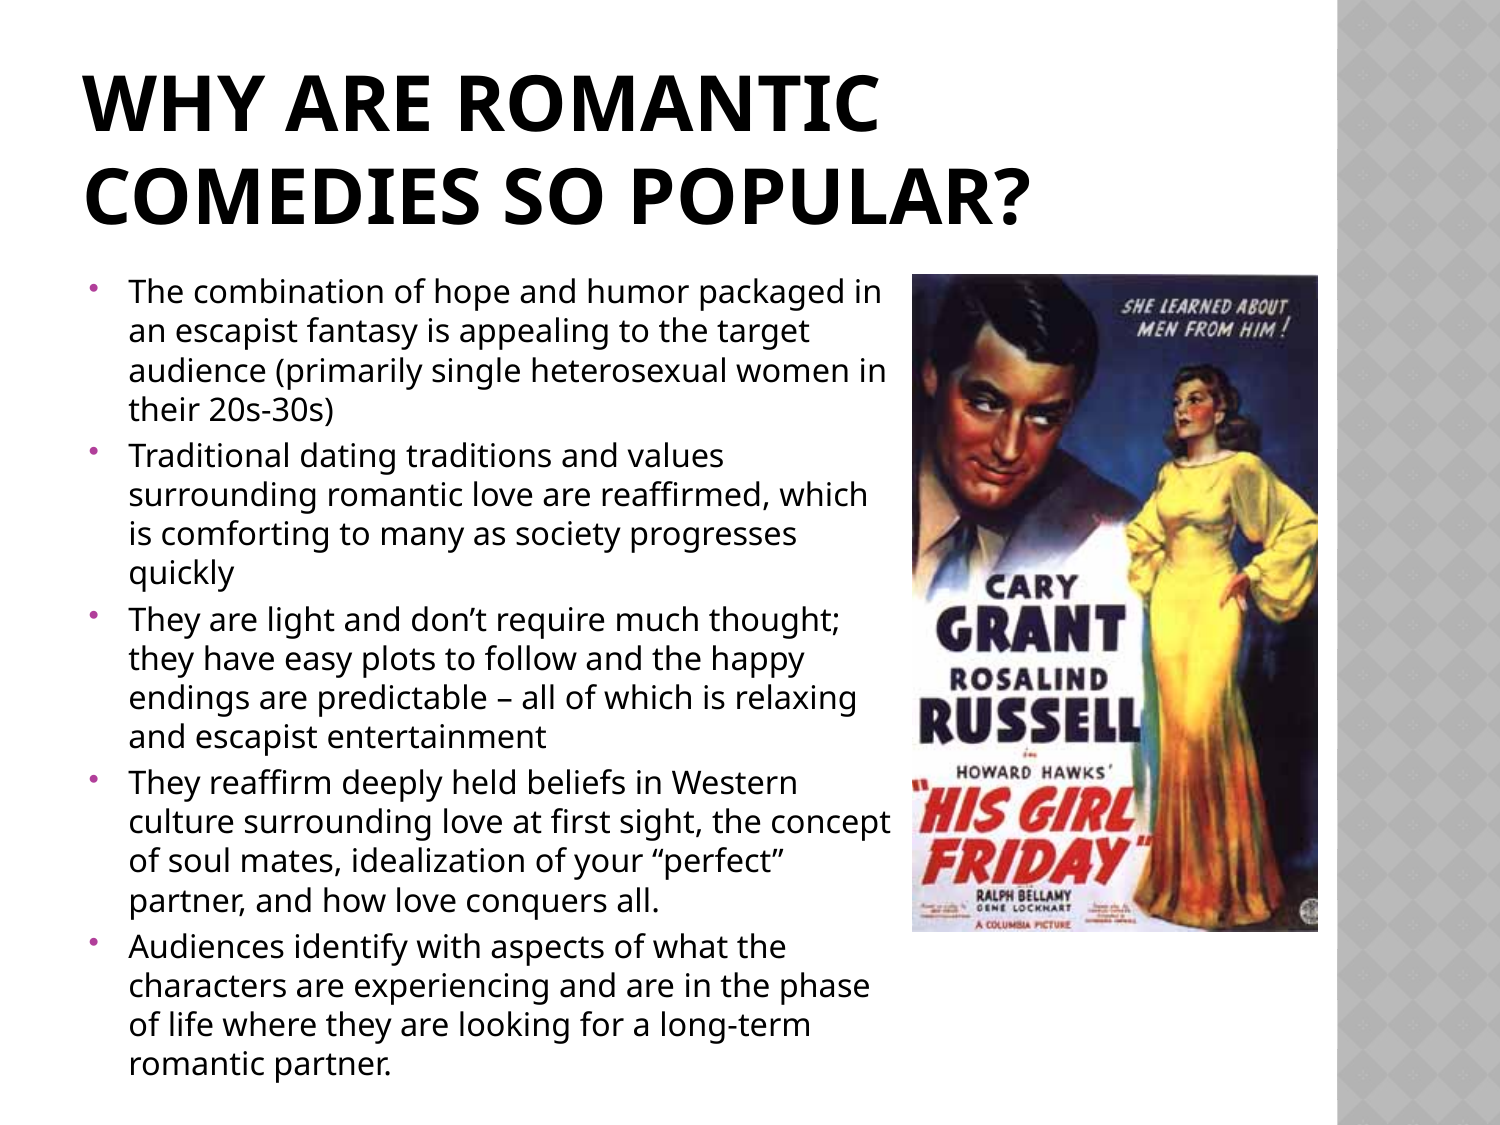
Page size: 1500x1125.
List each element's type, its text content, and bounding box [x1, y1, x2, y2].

list The combination of hope and humor packaged in an escapist fantasy is appealing to the target audience (primarily single heterosexual women in their 20s-30s) Traditional dating traditions and values surrounding romantic love are reaffirmed, which is comforting to many as society progresses quickly They are light and don’t require much thought; they have easy plots to follow and the happy endings are predictable – all of which is relaxing and escapist entertainment They reaffirm deeply held beliefs in Western culture surrounding love at first sight, the concept of soul mates, idealization of your “perfect” partner, and how love conquers all. Audiences identify with aspects of what the characters are experiencing and are in the phase of life where they are looking for a long-term romantic partner. [75, 264, 913, 1100]
title Why are romantic comedies so popular? [75, 52, 1263, 240]
picture [912, 274, 1318, 932]
